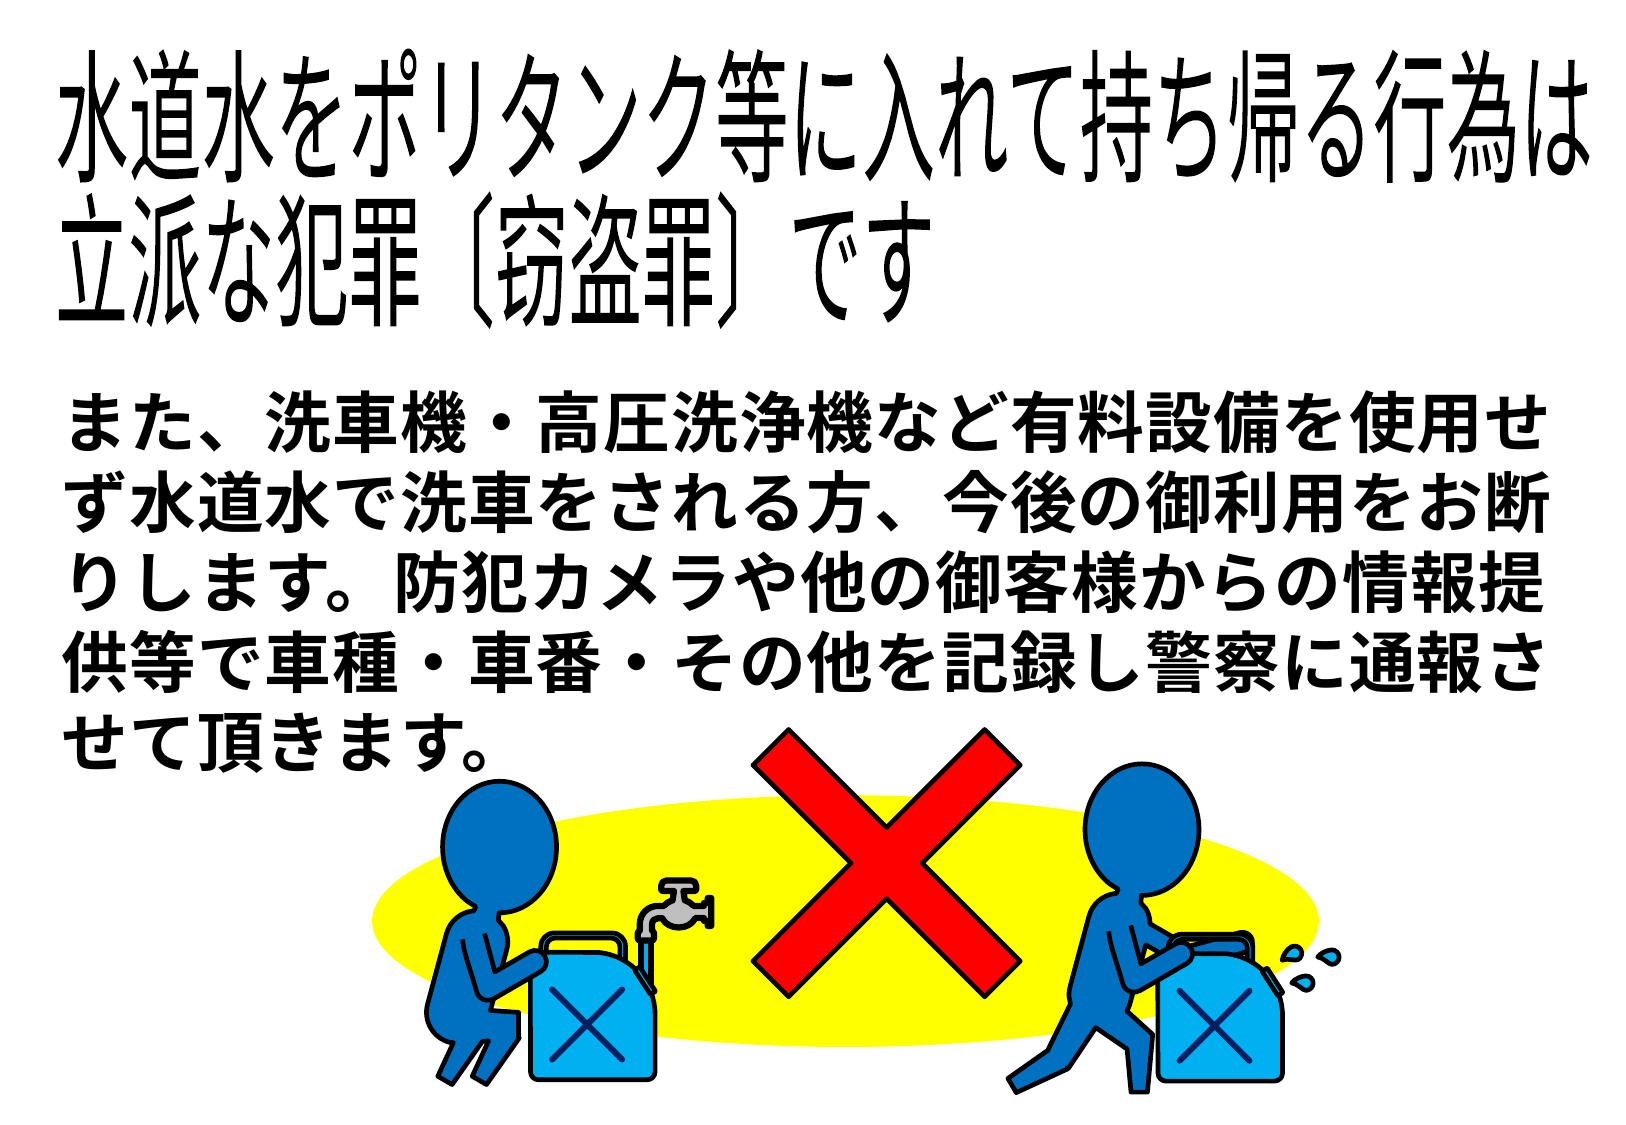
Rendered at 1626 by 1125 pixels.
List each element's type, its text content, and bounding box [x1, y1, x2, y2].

text_box [752, 729, 1018, 997]
text_box [716, 794, 1002, 1050]
text_box [854, 793, 919, 826]
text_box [1007, 763, 1340, 1093]
text_box [369, 862, 421, 980]
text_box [426, 780, 712, 1085]
text_box また、洗車機・高圧洗浄機など有料設備を使用せず水道水で洗車をされる方、今後の御利用をお断りします。防犯カメラや他の御客様からの情報提供等で車種・車番・その他を記録し警察に通報させて頂きます。 [46, 373, 1579, 789]
